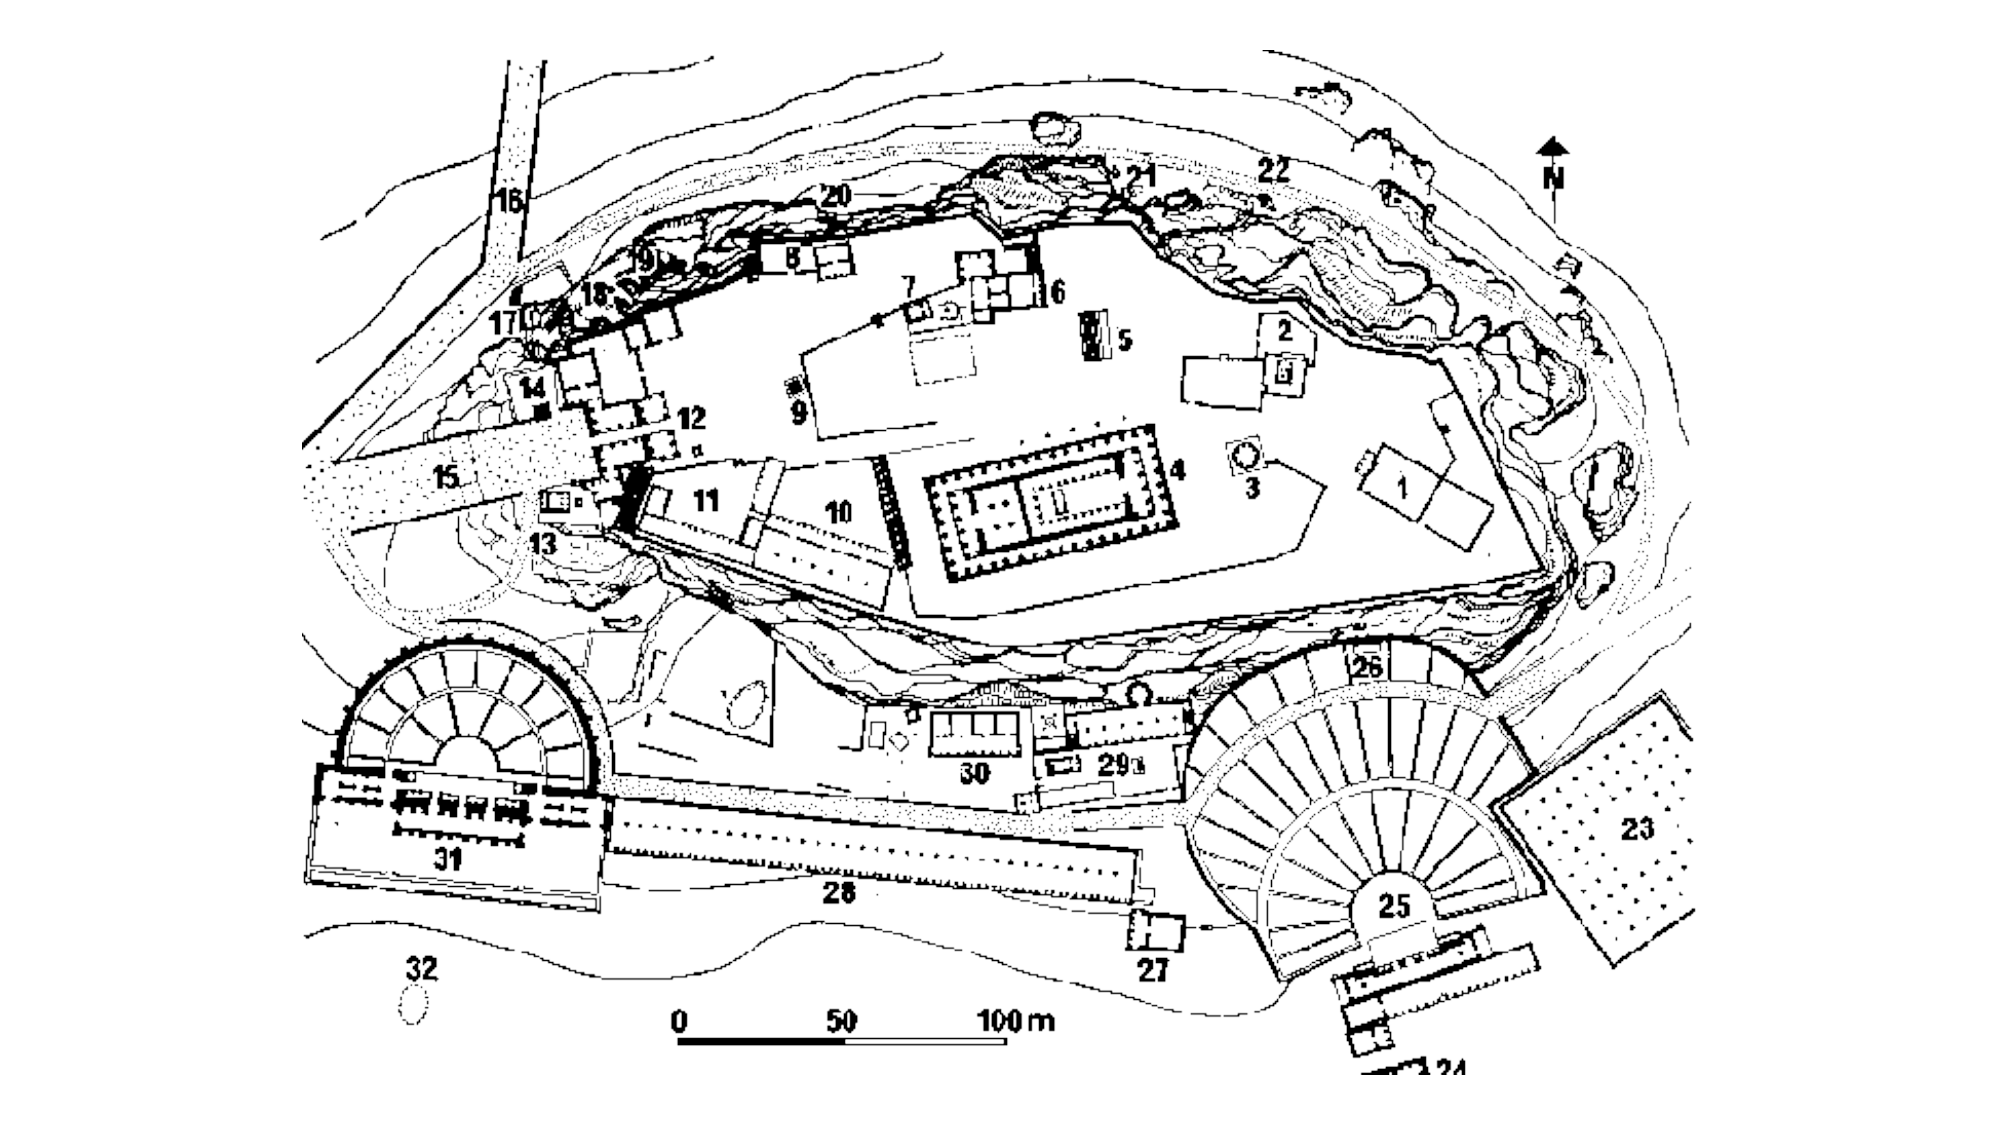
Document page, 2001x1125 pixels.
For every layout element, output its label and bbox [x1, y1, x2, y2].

picture [302, 50, 1698, 1075]
